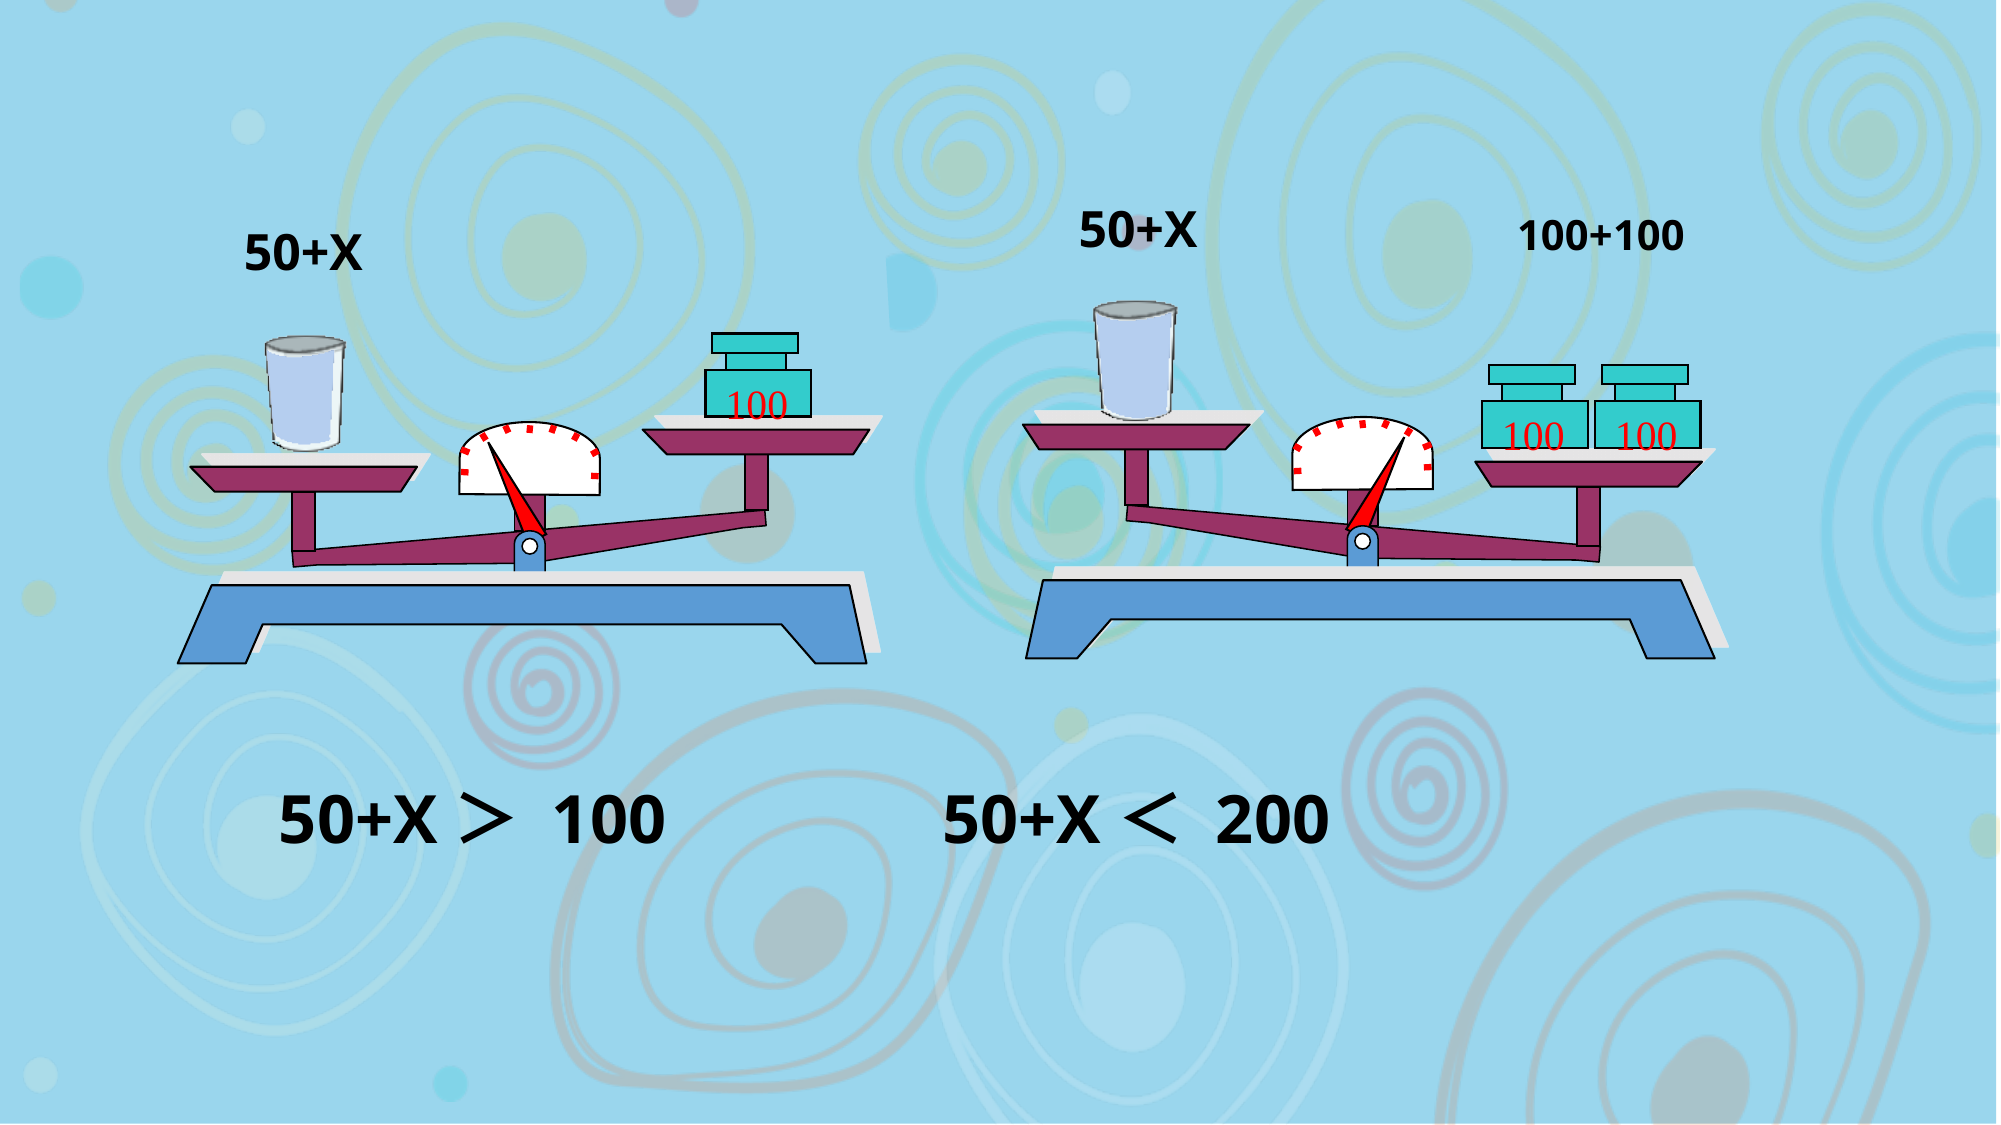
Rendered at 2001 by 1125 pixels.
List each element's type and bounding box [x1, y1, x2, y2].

text_box [1482, 364, 1594, 467]
picture [1081, 265, 1207, 446]
text_box [1594, 364, 1757, 467]
text_box [0, 0, 2000, 1125]
text_box [705, 333, 854, 436]
text_box [177, 421, 870, 664]
text_box [1022, 416, 1715, 659]
picture [253, 303, 366, 421]
